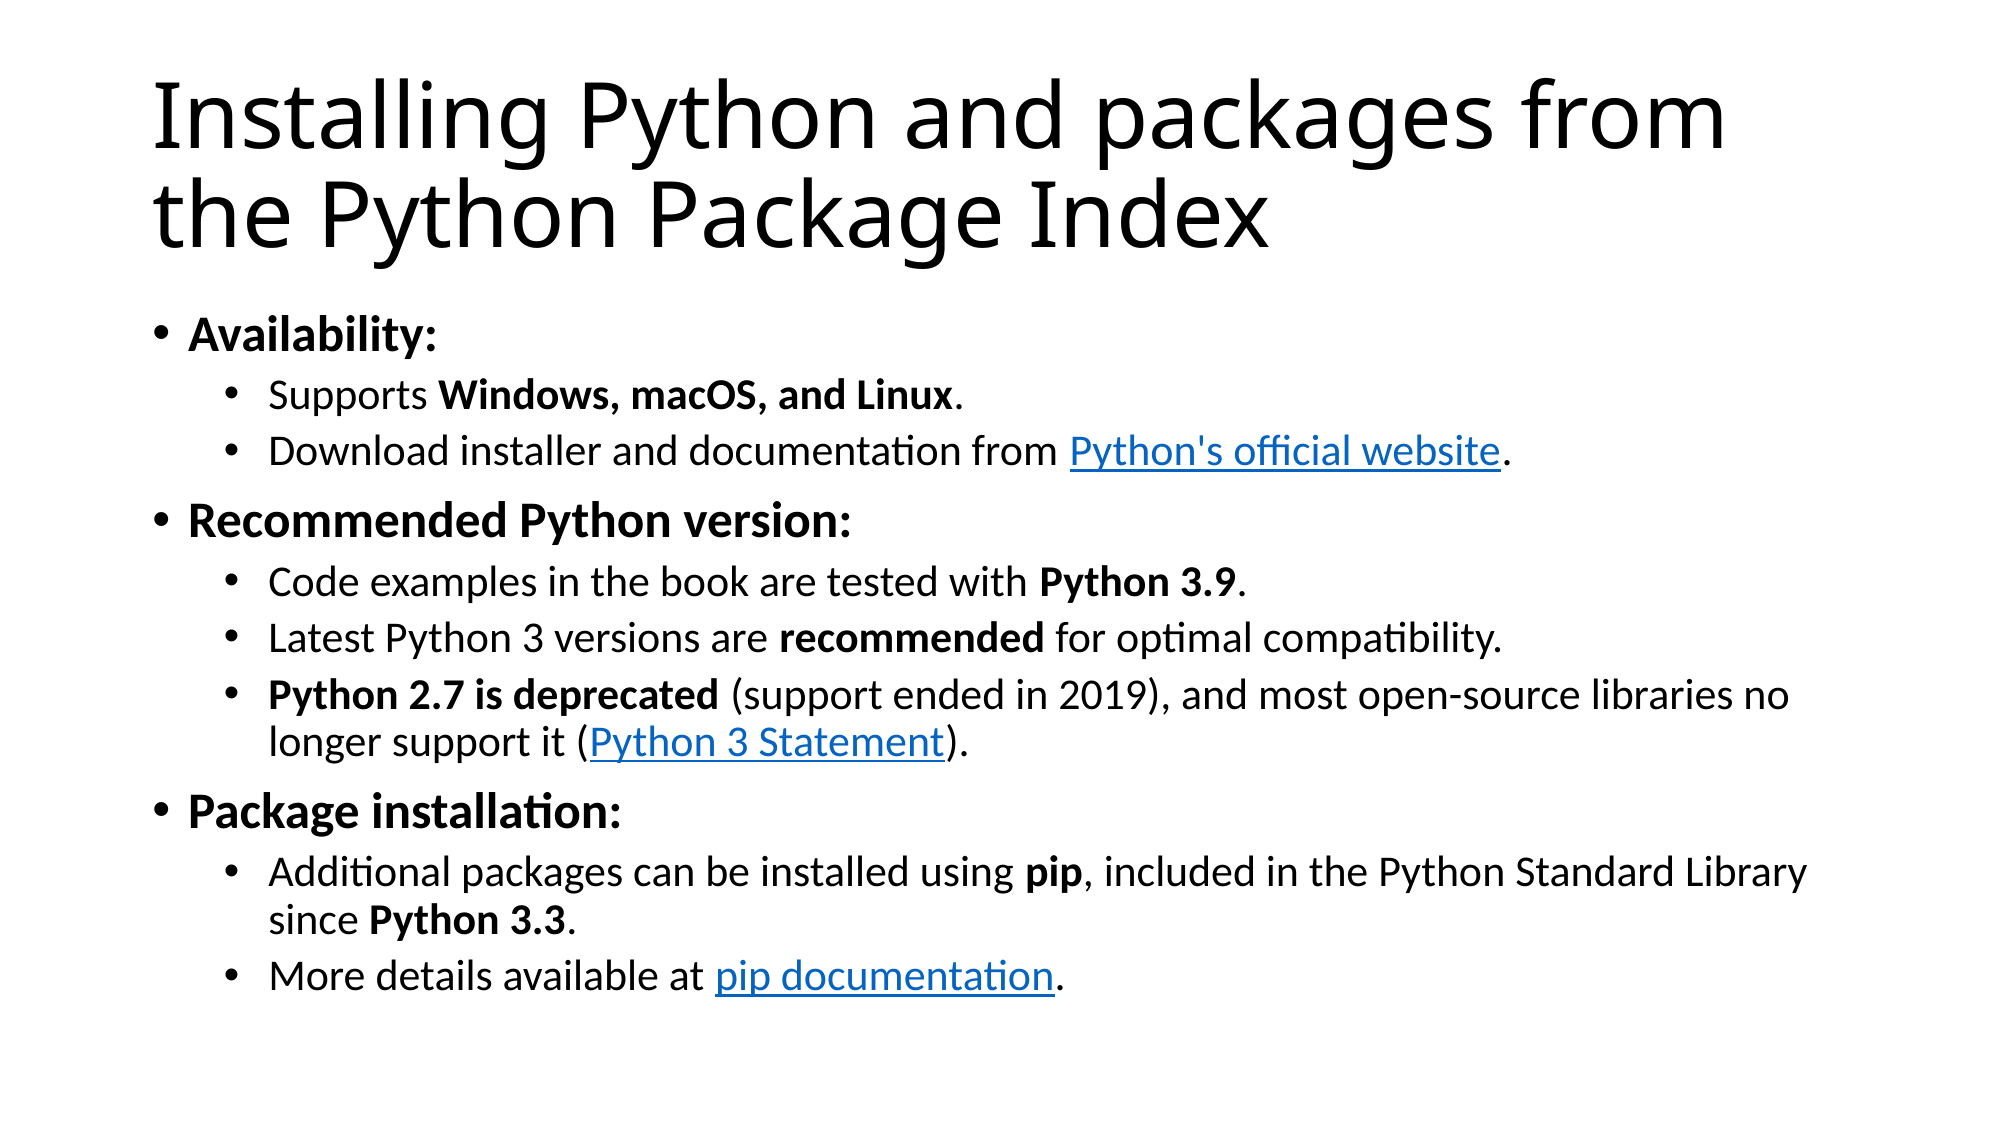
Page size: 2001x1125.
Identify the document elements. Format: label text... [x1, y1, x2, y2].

title Installing Python and packages from the Python Package Index [137, 59, 1863, 278]
list Availability: Supports Windows, macOS, and Linux. Download installer and documentation from Python's official website. Recommended Python version: Code examples in the book are tested with Python 3.9. Latest Python 3 versions are recommended for optimal compatibility. Python 2.7 is deprecated (support ended in 2019), and most open-source libraries no longer support it (Python 3 Statement). Package installation: Additional packages can be installed using pip, included in the Python Standard Library since Python 3.3. More details available at pip documentation. [137, 299, 1863, 1014]
